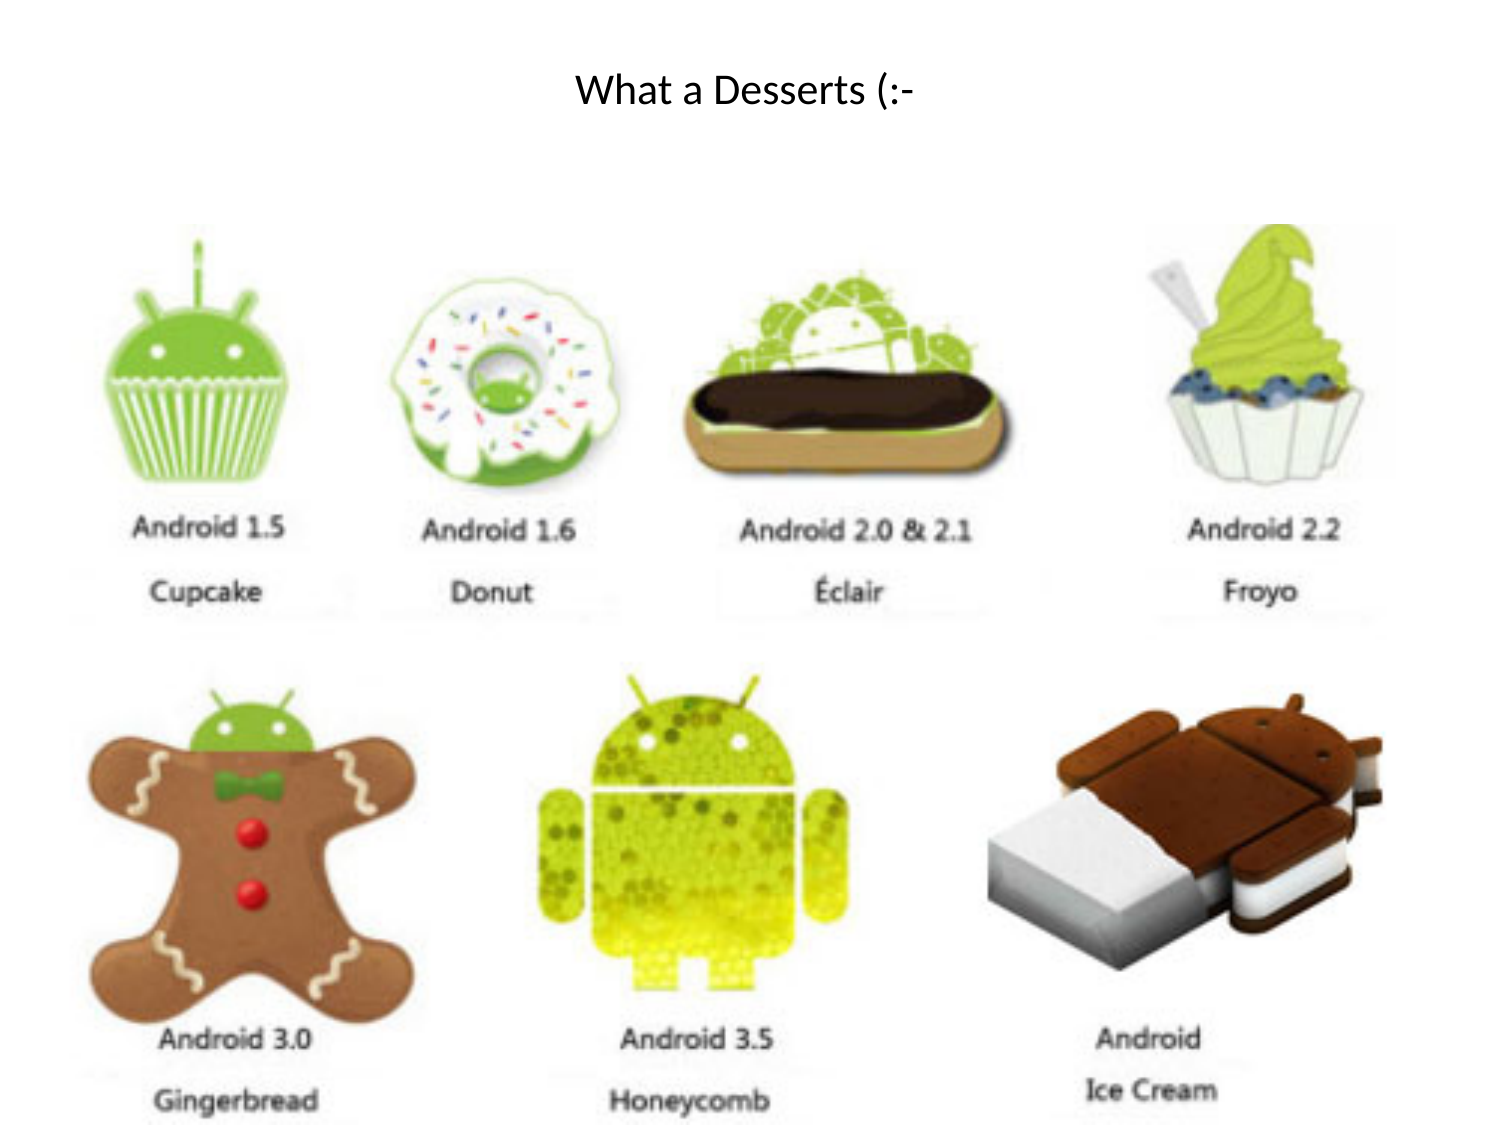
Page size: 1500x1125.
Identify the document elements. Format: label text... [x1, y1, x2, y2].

title What a Desserts (:- [75, 0, 1425, 175]
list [24, 224, 1413, 1125]
